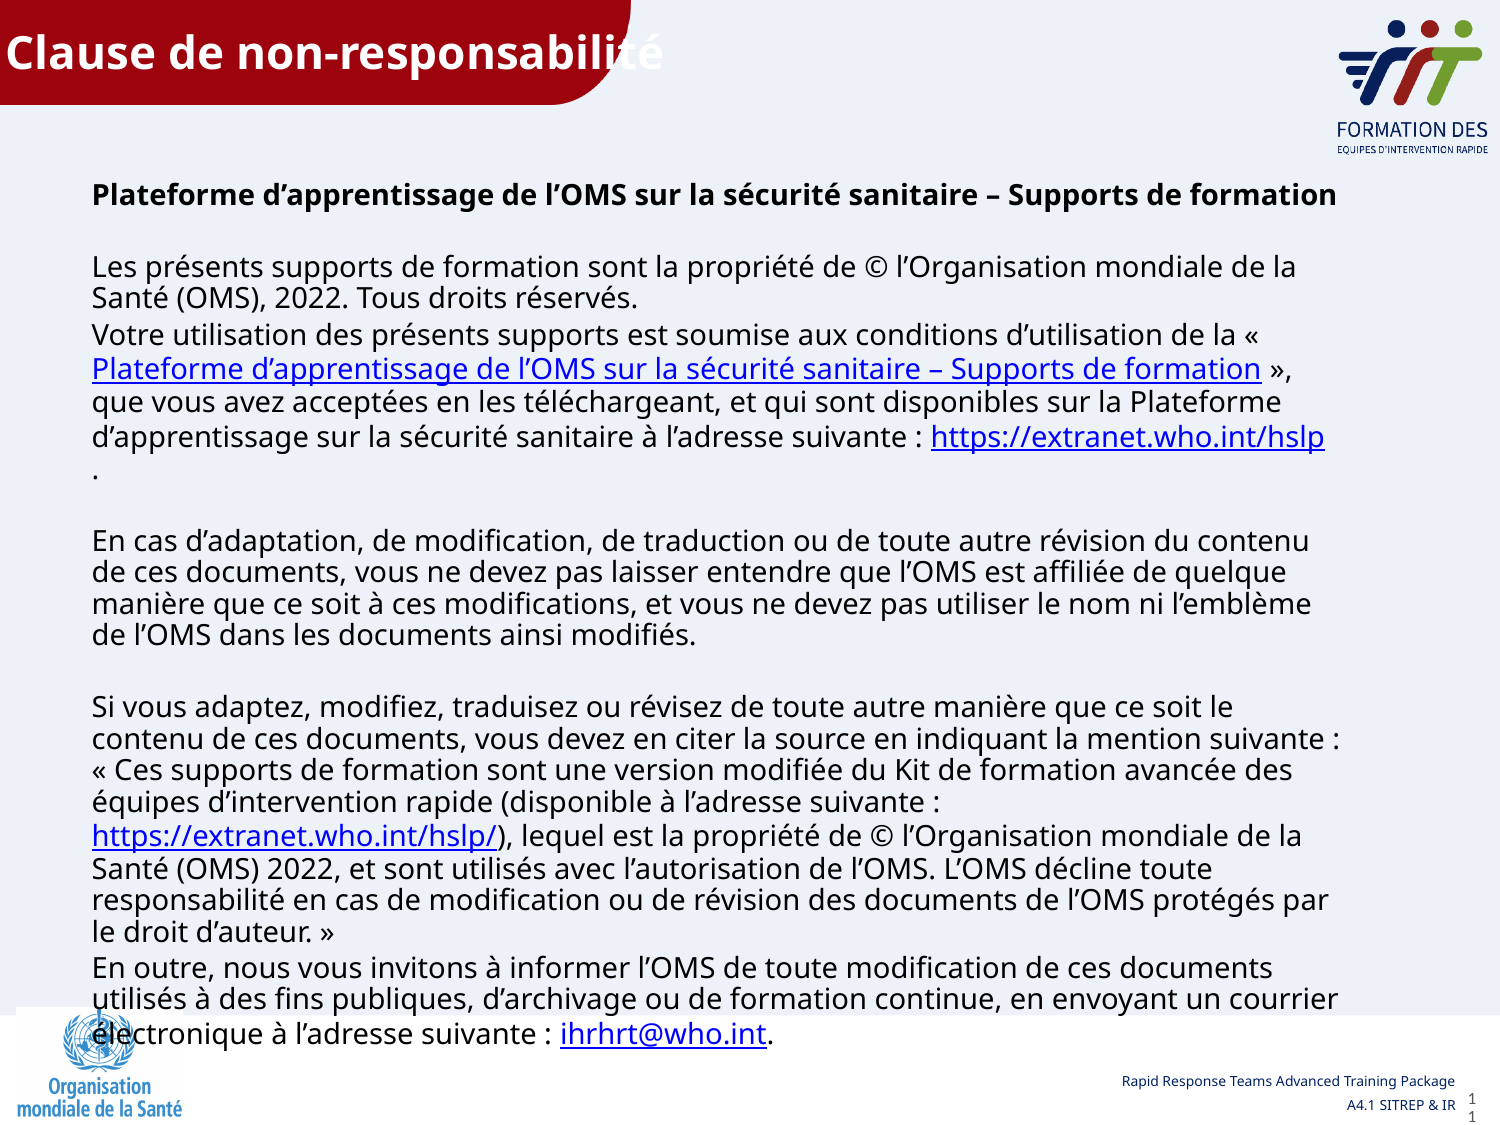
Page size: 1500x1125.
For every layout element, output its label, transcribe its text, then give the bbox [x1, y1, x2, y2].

picture [16, 1007, 183, 1118]
list Plateforme d’apprentissage de l’OMS sur la sécurité sanitaire – Supports de formation Les présents supports de formation sont la propriété de © l’Organisation mondiale de la Santé (OMS), 2022. Tous droits réservés. Votre utilisation des présents supports est soumise aux conditions d’utilisation de la « Plateforme d’apprentissage de l’OMS sur la sécurité sanitaire – Supports de formation », que vous avez acceptées en les téléchargeant, et qui sont disponibles sur la Plateforme d’apprentissage sur la sécurité sanitaire à l’adresse suivante : https://extranet.who.int/hslp. En cas d’adaptation, de modification, de traduction ou de toute autre révision du contenu de ces documents, vous ne devez pas laisser entendre que l’OMS est affiliée de quelque manière que ce soit à ces modifications, et vous ne devez pas utiliser le nom ni l’emblème de l’OMS dans les documents ainsi modifiés. Si vous adaptez, modifiez, traduisez ou révisez de toute autre manière que ce soit le contenu de ces documents, vous devez en citer la source en indiquant la mention suivante : « Ces supports de formation sont une version modifiée du Kit de formation avancée des équipes d’intervention rapide (disponible à l’adresse suivante : https://extranet.who.int/hslp/), lequel est la propriété de © l’Organisation mondiale de la Santé (OMS) 2022, et sont utilisés avec l’autorisation de l’OMS. L’OMS décline toute responsabilité en cas de modification ou de révision des documents de l’OMS protégés par le droit d’auteur. » En outre, nous vous invitons à informer l’OMS de toute modification de ces documents utilisés à des fins publiques, d’archivage ou de formation continue, en envoyant un courrier électronique à l’adresse suivante : ihrhrt@who.int. [76, 172, 1363, 1073]
picture [1337, 19, 1488, 155]
picture [0, 0, 631, 105]
